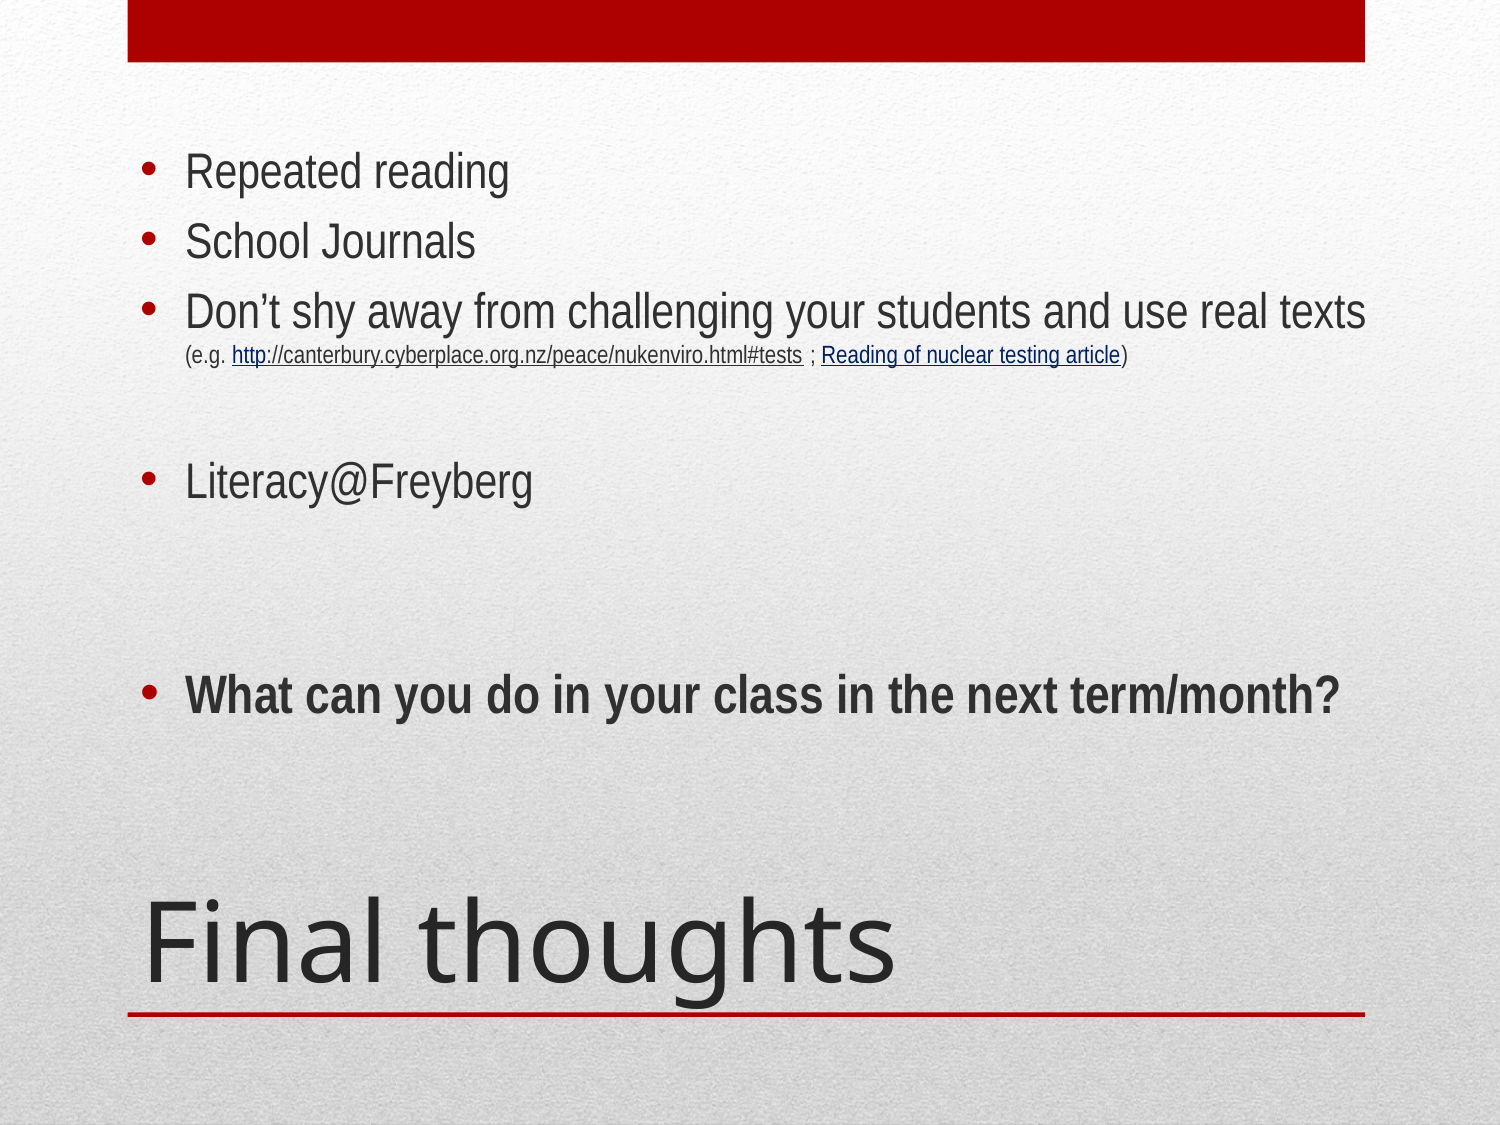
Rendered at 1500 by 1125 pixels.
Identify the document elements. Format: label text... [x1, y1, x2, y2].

title Final thoughts [125, 750, 1238, 1013]
list Repeated reading School Journals Don’t shy away from challenging your students and use real texts (e.g. http://canterbury.cyberplace.org.nz/peace/nukenviro.html#tests ; Reading of nuclear testing article) Literacy@Freyberg What can you do in your class in the next term/month? [125, 112, 1412, 750]
